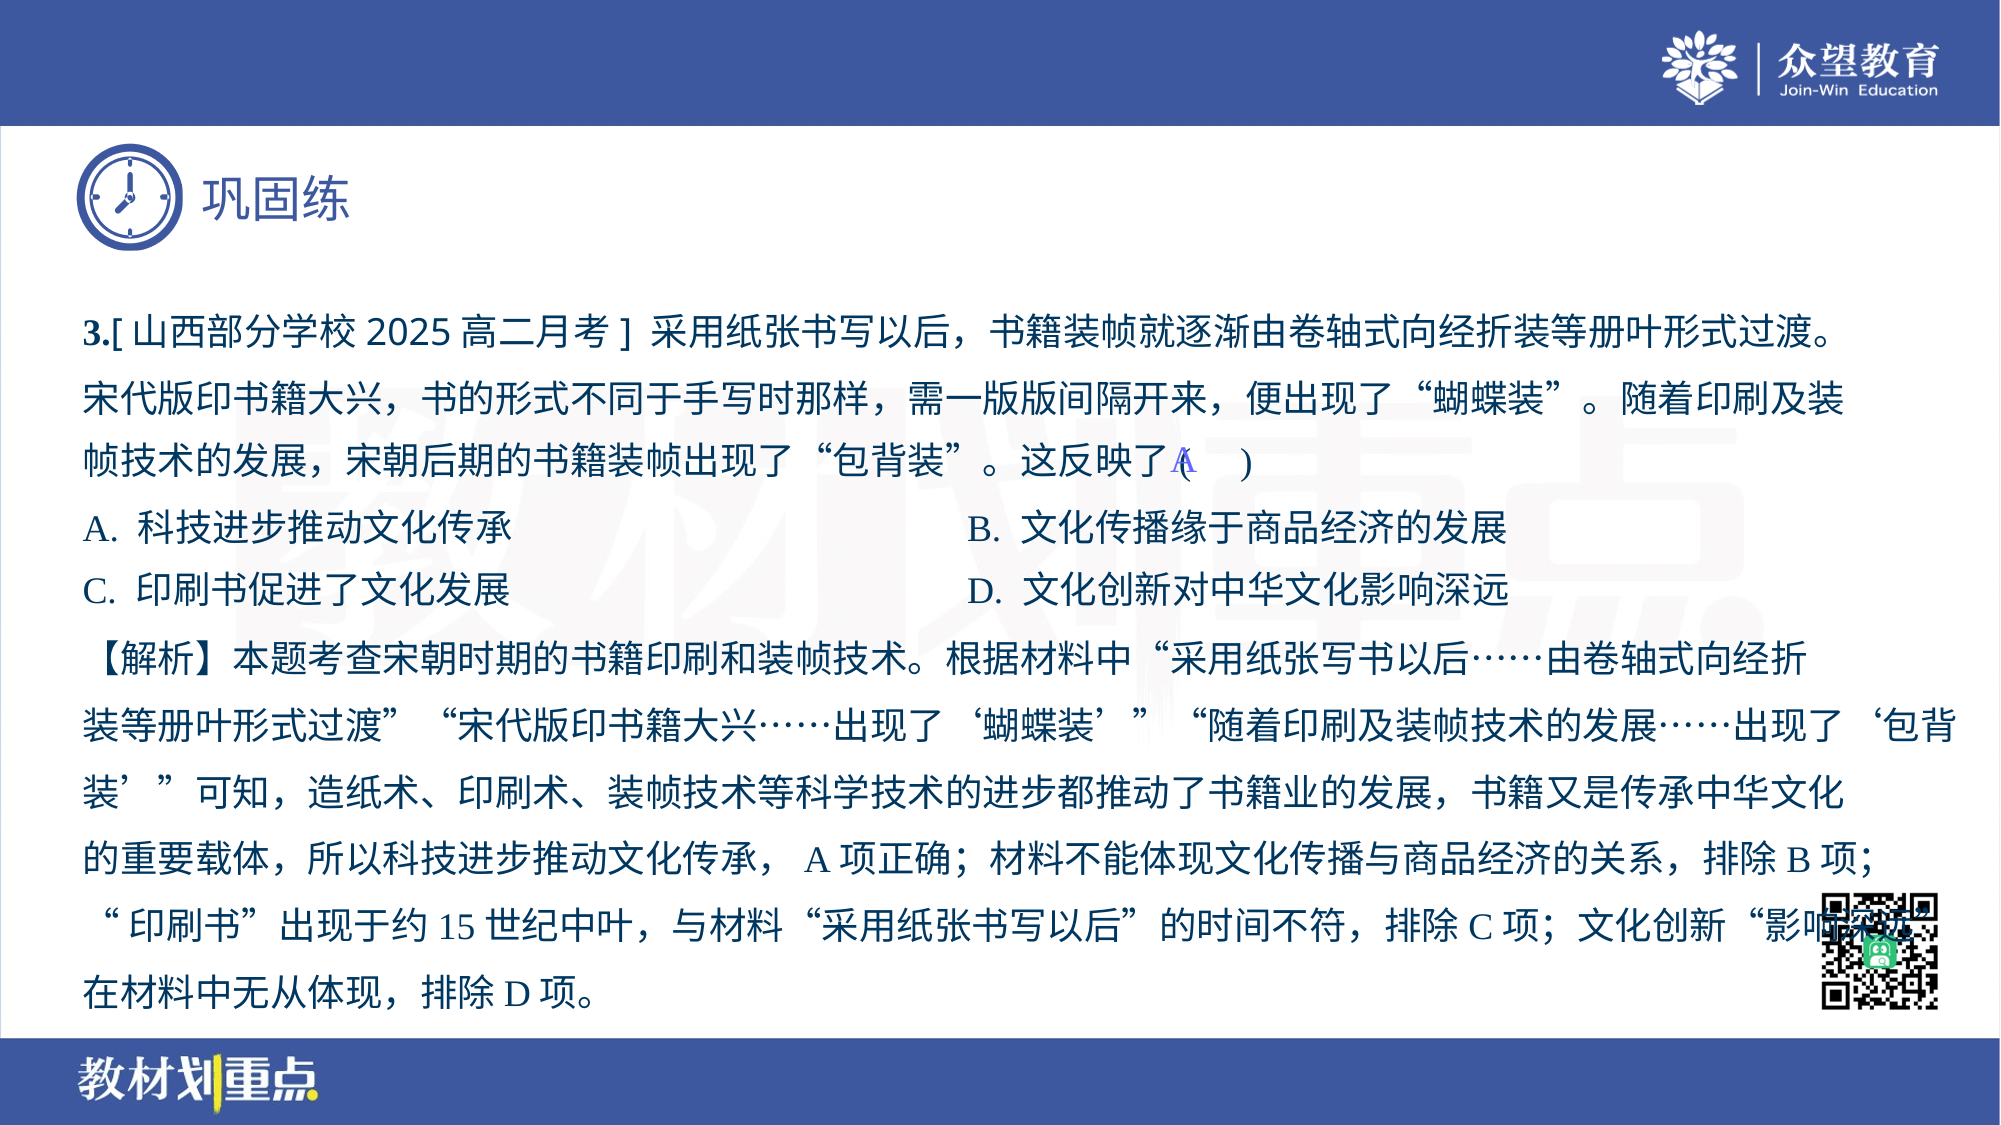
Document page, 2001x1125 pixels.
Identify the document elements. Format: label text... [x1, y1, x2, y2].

text_box 【解析】本题考查宋朝时期的书籍印刷和装帧技术。根据材料中“采用纸张写书以后……由卷轴式向经折 装等册叶形式过渡”“宋代版印书籍大兴……出现了‘蝴蝶装’”“随着印刷及装帧技术的发展……出现了‘包背 装’”可知，造纸术、印刷术、装帧技术等科学技术的进步都推动了书籍业的发展，书籍又是传承中华文化 的重要载体，所以科技进步推动文化传承，A项正确；材料不能体现文化传播与商品经济的关系，排除B项； “印刷书”出现于约15世纪中叶，与材料“采用纸张书写以后”的时间不符，排除C项；文化创新“影响深远” 在材料中无从体现，排除D项。 [82, 613, 1817, 1002]
text_box A [1156, 417, 1211, 475]
picture [0, 0, 2000, 1125]
text_box A. 科技进步推动文化传承 B. 文化传播缘于商品经济的发展 C. 印刷书促进了文化发展 D. 文化创新对中华文化影响深远 [82, 482, 1817, 605]
text_box 3.[山西部分学校2025高二月考] 采用纸张书写以后，书籍装帧就逐渐由卷轴式向经折装等册叶形式过渡。 宋代版印书籍大兴，书的形式不同于手写时那样，需一版版间隔开来，便出现了“蝴蝶装”。随着印刷及装 帧技术的发展，宋朝后期的书籍装帧出现了“包背装”。这反映了( ) [82, 286, 1817, 476]
